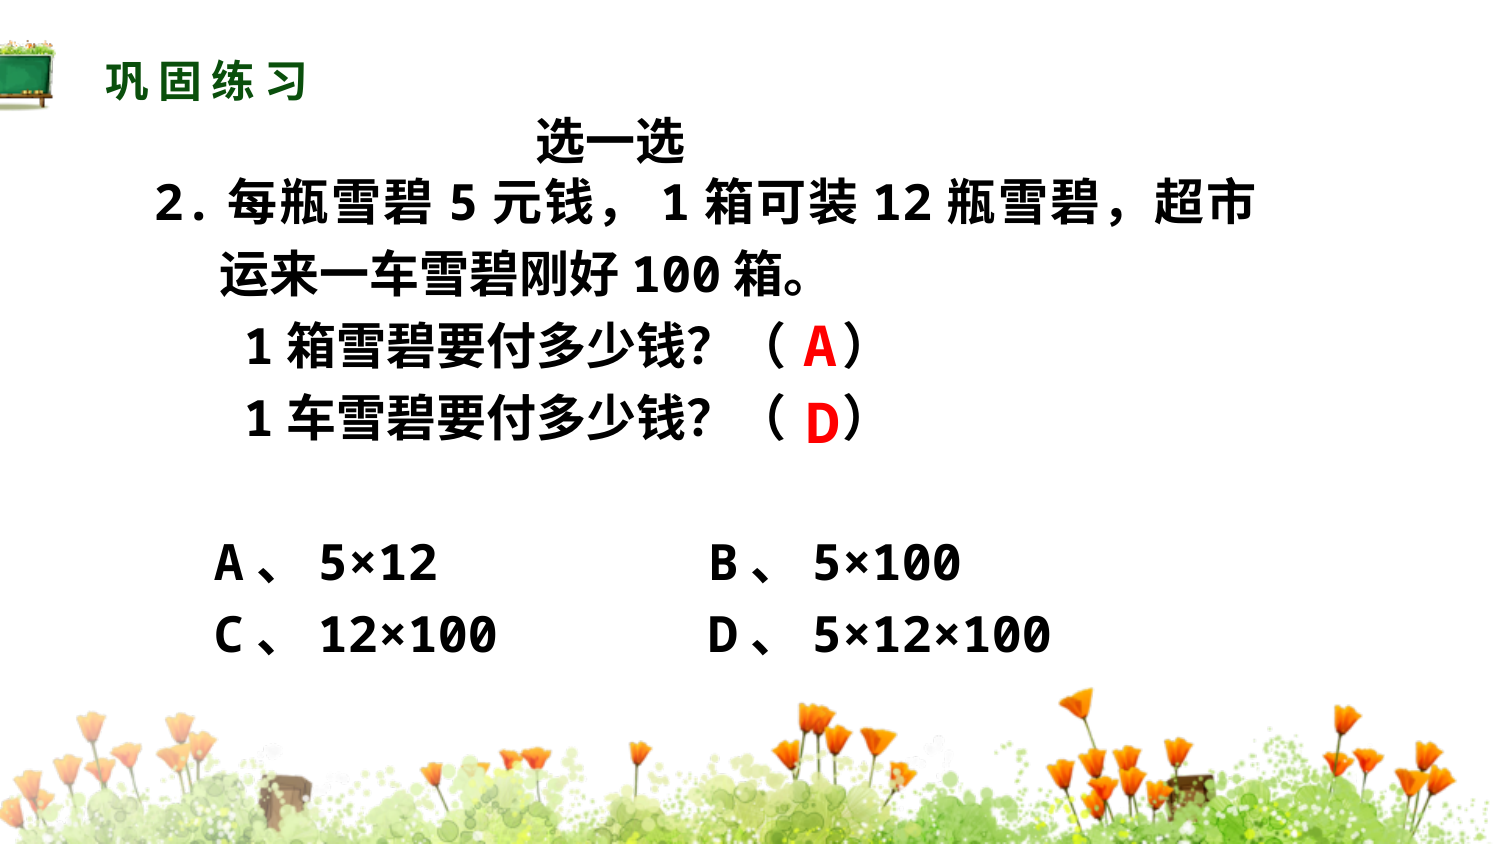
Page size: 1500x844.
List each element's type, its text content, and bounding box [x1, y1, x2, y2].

text_box A [781, 304, 859, 383]
text_box 巩固练习 [93, 47, 434, 112]
text_box D [785, 381, 863, 461]
picture [0, 680, 1500, 844]
text_box 2.每瓶雪碧5元钱，1箱可装12瓶雪碧，超市运来一车雪碧刚好100箱。 1箱雪碧要付多少钱？（ ） 1车雪碧要付多少钱？（ ） A、5×12 B、5×100 C、12×100 D、5×12×100 [142, 92, 1268, 669]
text_box 选一选 [523, 92, 828, 176]
picture [0, 28, 56, 122]
